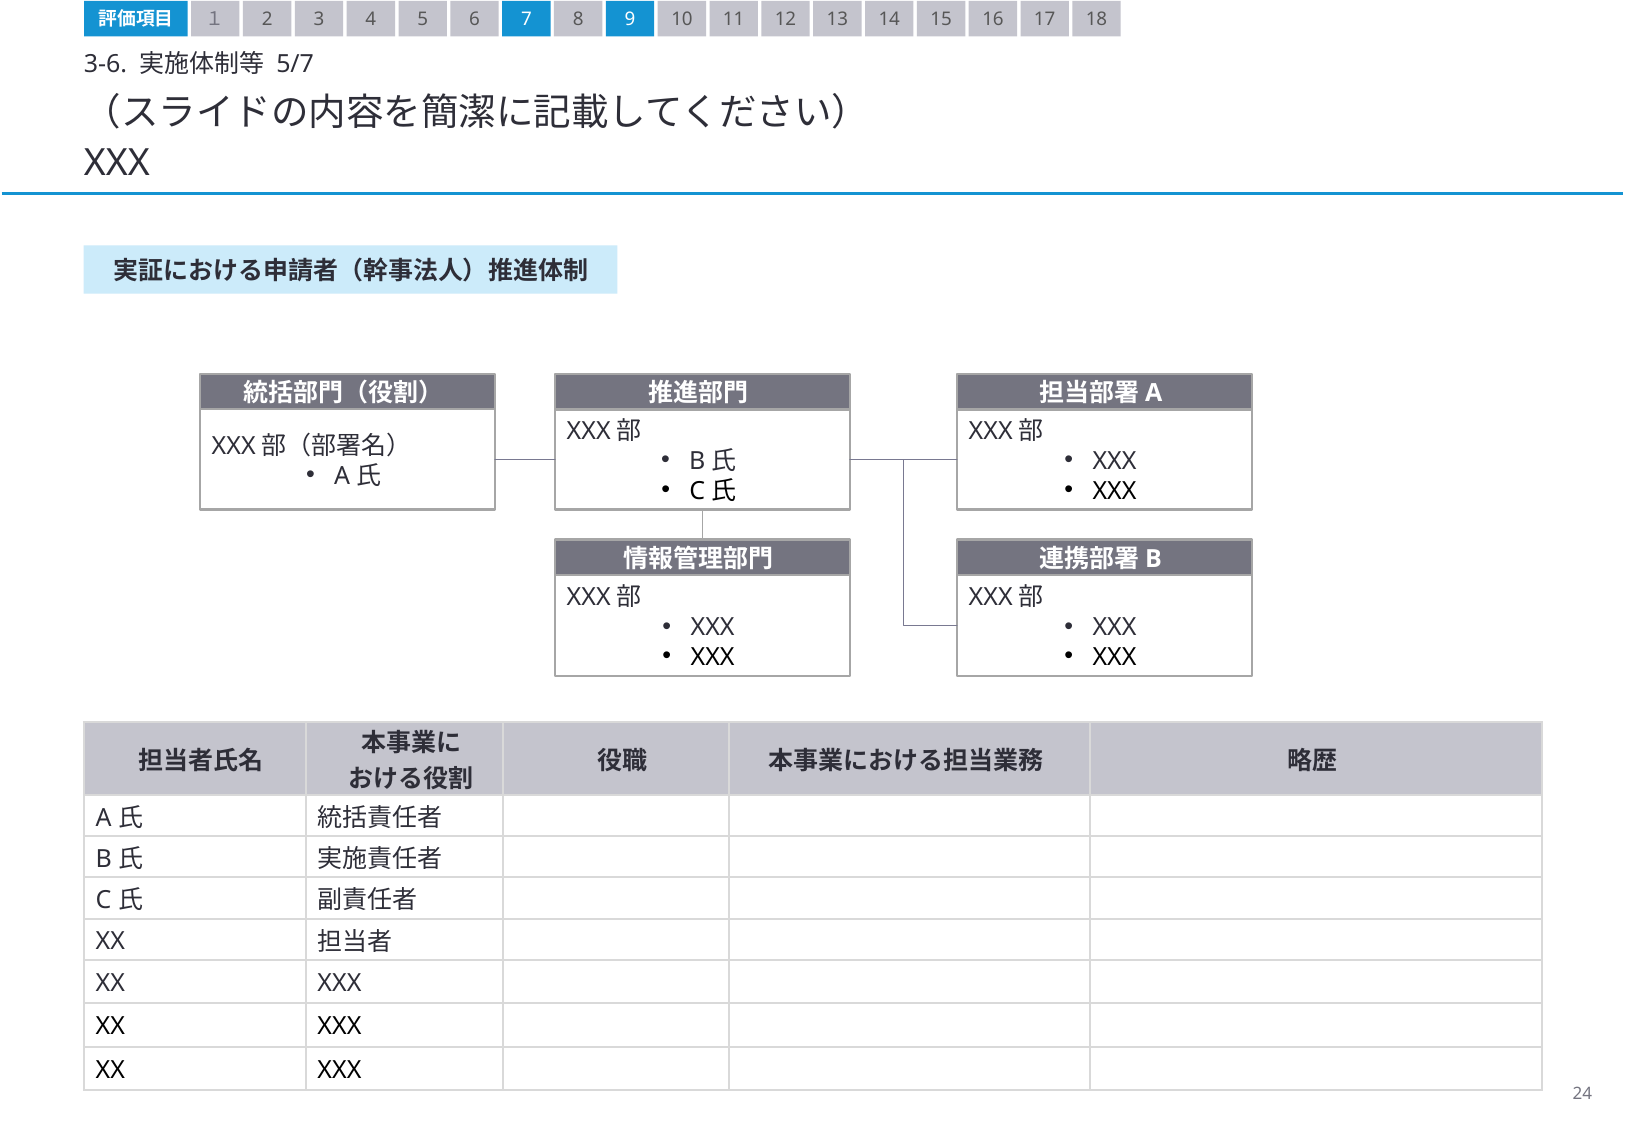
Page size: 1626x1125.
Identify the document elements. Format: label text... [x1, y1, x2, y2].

table_cell [730, 837, 1089, 876]
table_header 役職 [504, 723, 728, 794]
list （スライドの内容を簡潔に記載してください） XXX [84, 83, 1543, 183]
table_cell 副責任者 [307, 878, 502, 918]
table_cell [504, 837, 728, 876]
list 3-6. 実施体制等 5/7 [84, 40, 1543, 82]
table_cell XX [85, 1048, 305, 1089]
table_header 本事業に おける役割 [307, 723, 502, 794]
text_box XXX部 XXX XXX [956, 410, 1253, 510]
table_cell 実施責任者 [307, 837, 502, 876]
table_cell [504, 796, 728, 835]
table_cell [730, 920, 1089, 959]
table_cell [730, 1048, 1089, 1089]
table_header 略歴 [1091, 723, 1541, 794]
table_cell [1091, 961, 1541, 1002]
table_cell [1091, 1004, 1541, 1046]
table_cell [1091, 1048, 1541, 1089]
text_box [849, 460, 958, 626]
table_cell C氏 [85, 878, 305, 918]
table_cell XX [85, 1004, 305, 1046]
text_box XXX部 XXX XXX [554, 576, 851, 676]
table_cell [1091, 796, 1541, 835]
table_cell 担当者 [307, 920, 502, 959]
text_box 実証における申請者（幹事法人）推進体制 [83, 244, 618, 295]
table_cell [504, 1004, 728, 1046]
table_cell [1091, 878, 1541, 918]
table_cell [730, 1004, 1089, 1046]
table_cell [730, 878, 1089, 918]
table_cell [504, 878, 728, 918]
table_cell [730, 961, 1089, 1002]
table_cell B氏 [85, 837, 305, 876]
text_box XXX部 B氏 C氏 [554, 410, 851, 510]
table_cell [504, 1048, 728, 1089]
text_box XXX部（部署名） A氏 [199, 408, 496, 510]
table_cell XX [85, 920, 305, 959]
text_box 統括部門（役割） [199, 373, 496, 408]
text_box 情報管理部門 [554, 539, 849, 576]
table_cell XXX [307, 961, 502, 1002]
table_cell XXX [307, 1004, 502, 1046]
table_cell 統括責任者 [307, 796, 502, 835]
text_box 推進部門 [554, 373, 851, 410]
table_cell [1091, 837, 1541, 876]
table_header 担当者氏名 [85, 723, 305, 794]
table_cell A氏 [85, 796, 305, 835]
table_cell [730, 796, 1089, 835]
text_box 担当部署A [956, 373, 1253, 410]
table_cell XXX [307, 1048, 502, 1089]
table_cell XX [85, 961, 305, 1002]
table_cell [504, 961, 728, 1002]
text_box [83, 0, 1122, 37]
text_box XXX部 XXX XXX [956, 576, 1253, 676]
table_cell [504, 920, 728, 959]
text_box 連携部署B [958, 539, 1253, 576]
table_header 本事業における担当業務 [730, 723, 1089, 794]
table_cell [1091, 920, 1541, 959]
